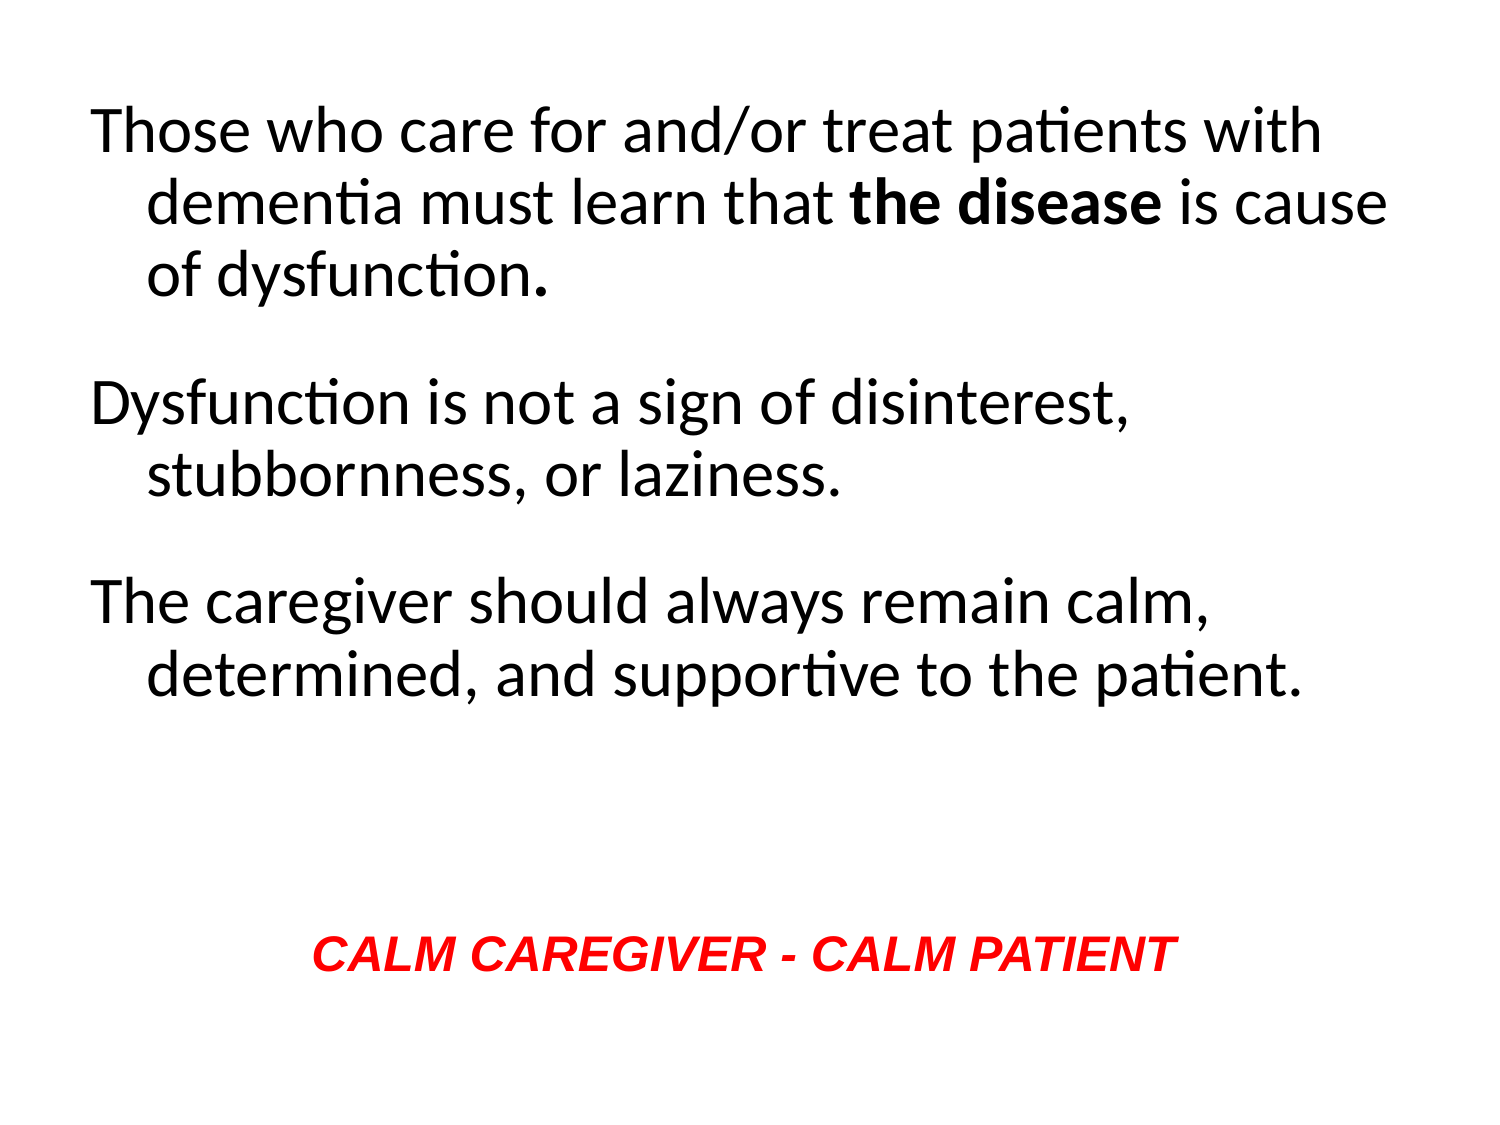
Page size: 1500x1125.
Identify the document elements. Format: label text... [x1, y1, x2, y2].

text_box CALM CAREGIVER - CALM PATIENT [99, 913, 1388, 989]
list Those who care for and/or treat patients with dementia must learn that the disease is cause of dysfunction. Dysfunction is not a sign of disinterest, stubbornness, or laziness. The caregiver should always remain calm, determined, and supportive to the patient. [75, 87, 1425, 900]
